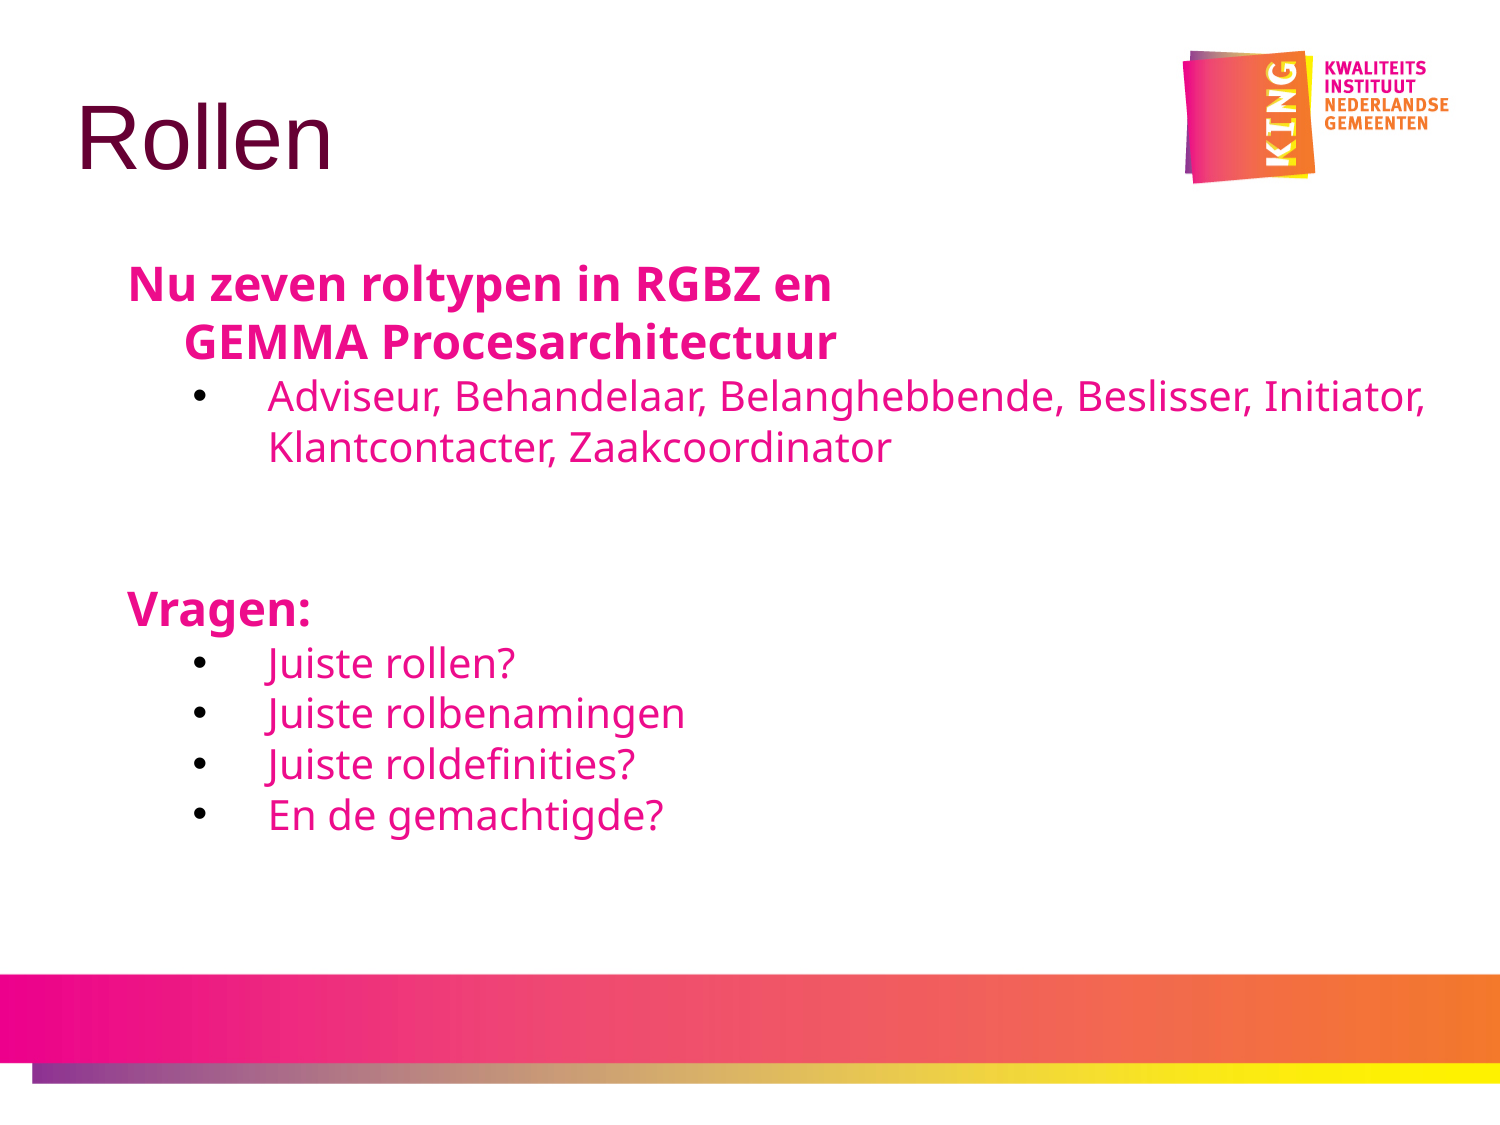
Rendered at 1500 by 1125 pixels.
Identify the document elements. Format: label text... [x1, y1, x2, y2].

picture [0, 0, 1500, 1125]
title Rollen [74, 44, 1425, 233]
list Nu zeven roltypen in RGBZ en GEMMA Procesarchitectuur Adviseur, Behandelaar, Belanghebbende, Beslisser, Initiator, Klantcontacter, Zaakcoordinator Vragen: Juiste rollen? Juiste rolbenamingen Juiste roldefinities? En de gemachtigde? [111, 245, 1500, 989]
